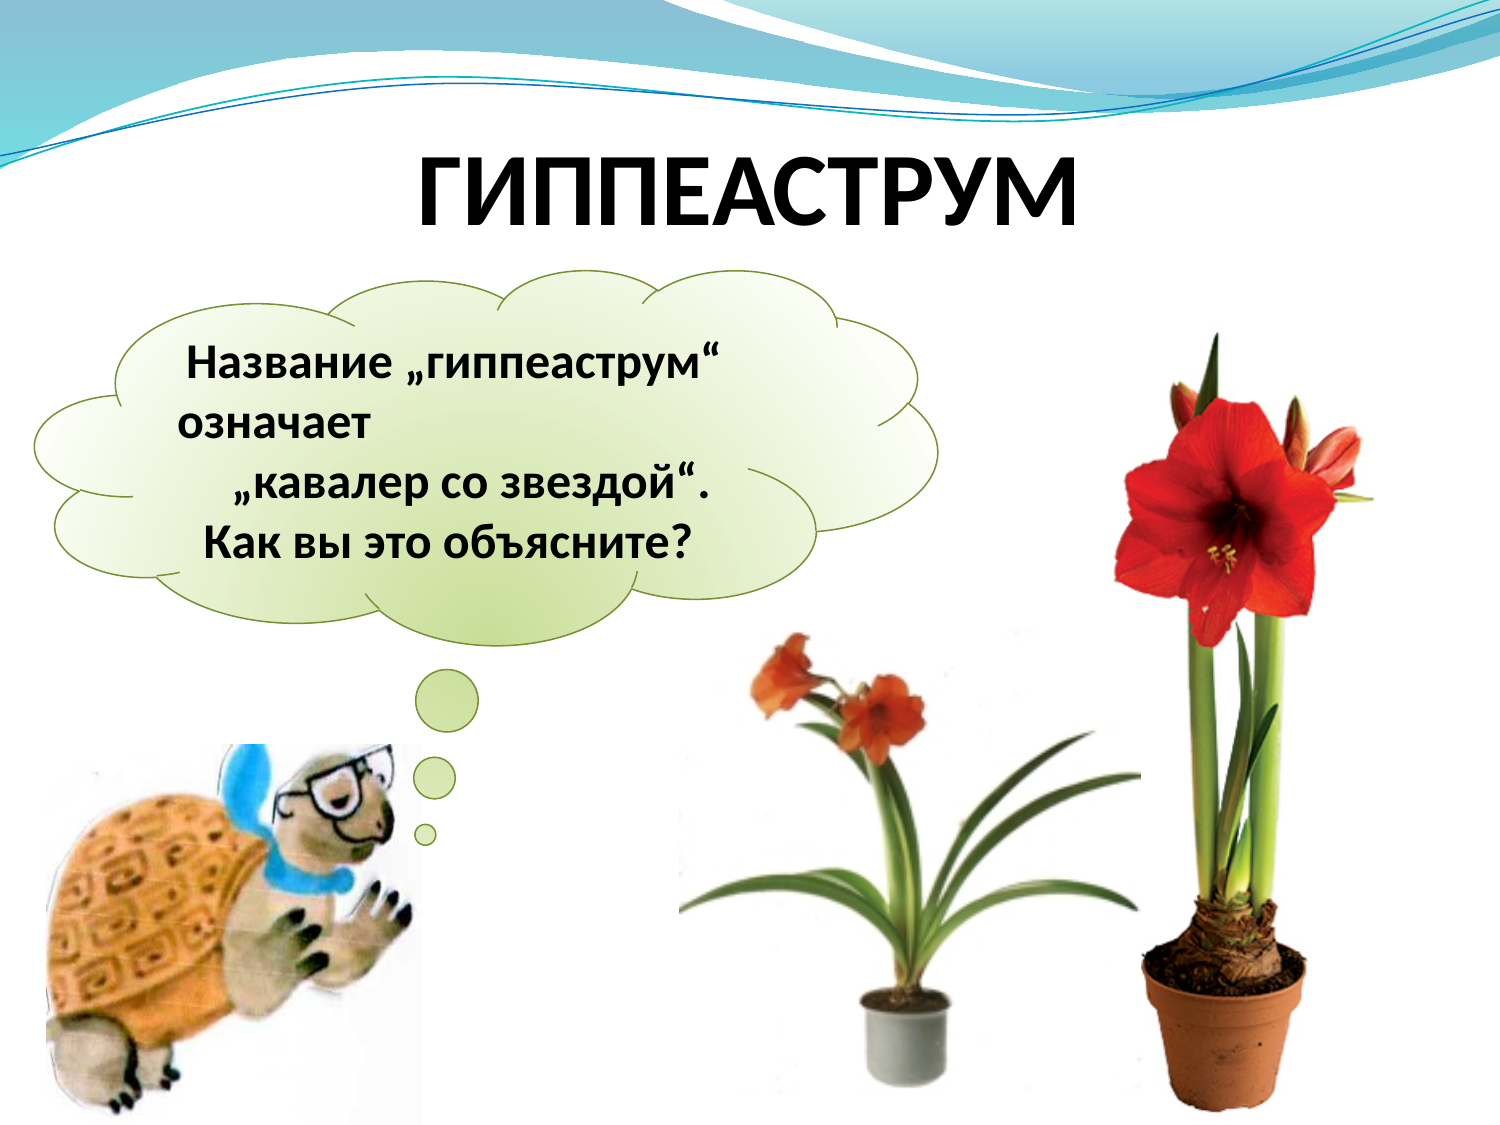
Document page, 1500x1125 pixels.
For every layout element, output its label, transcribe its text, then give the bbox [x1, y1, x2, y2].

picture [46, 744, 423, 1125]
text_box Название „гиппеаструм“ означает „кавалер со звездой“. Как вы это объясните? [33, 269, 939, 647]
text_box Название „гиппеаструм“ означает „кавалер со звездой“. Как вы это объясните? [414, 668, 479, 733]
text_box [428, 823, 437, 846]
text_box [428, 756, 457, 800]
title ГИППЕАСТРУМ [0, 58, 1500, 247]
picture [679, 323, 1500, 1125]
